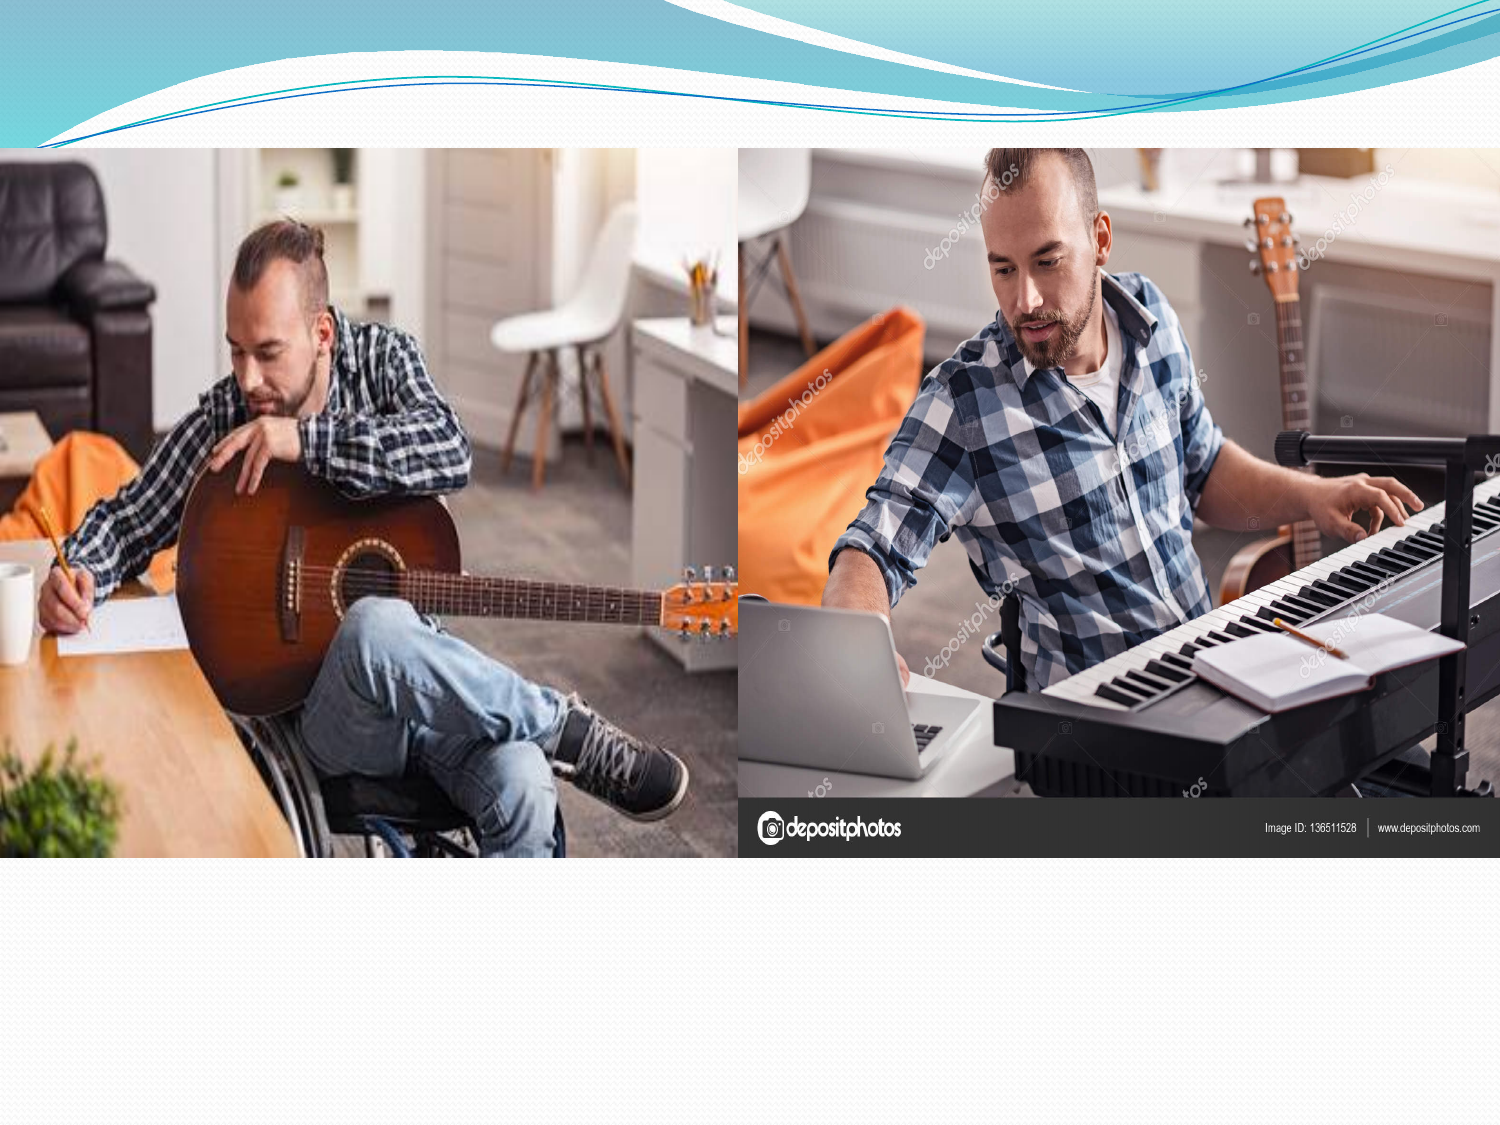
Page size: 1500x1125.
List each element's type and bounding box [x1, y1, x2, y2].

picture [0, 148, 1500, 858]
